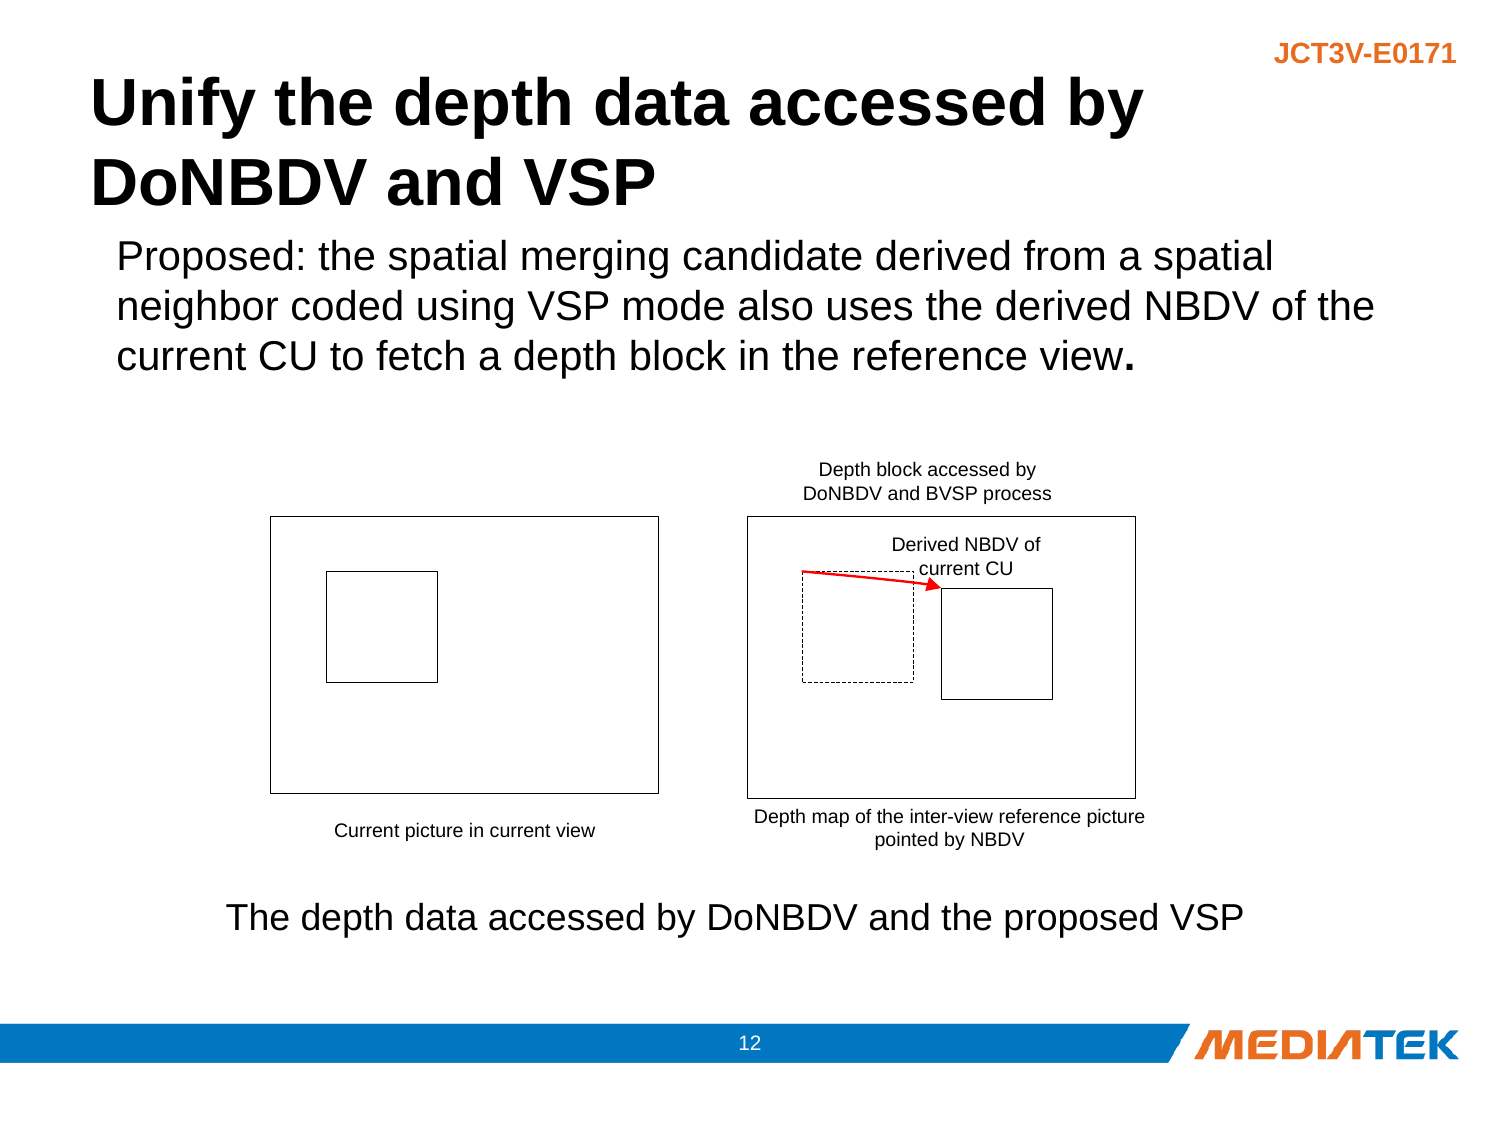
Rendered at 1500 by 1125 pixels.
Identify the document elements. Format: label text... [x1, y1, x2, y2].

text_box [267, 456, 1156, 864]
picture [0, 1023, 711, 1063]
text_box Proposed: the spatial merging candidate derived from a spatial neighbor coded using VSP mode also uses the derived NBDV of the current CU to fetch a depth block in the reference view. [101, 232, 1423, 387]
slide_number 11 [711, 1022, 789, 1090]
text_box The depth data accessed by DoNBDV and the proposed VSP [210, 886, 1266, 946]
picture [789, 1023, 1459, 1063]
title Unify the depth data accessed by DoNBDV and VSP [74, 44, 1426, 233]
